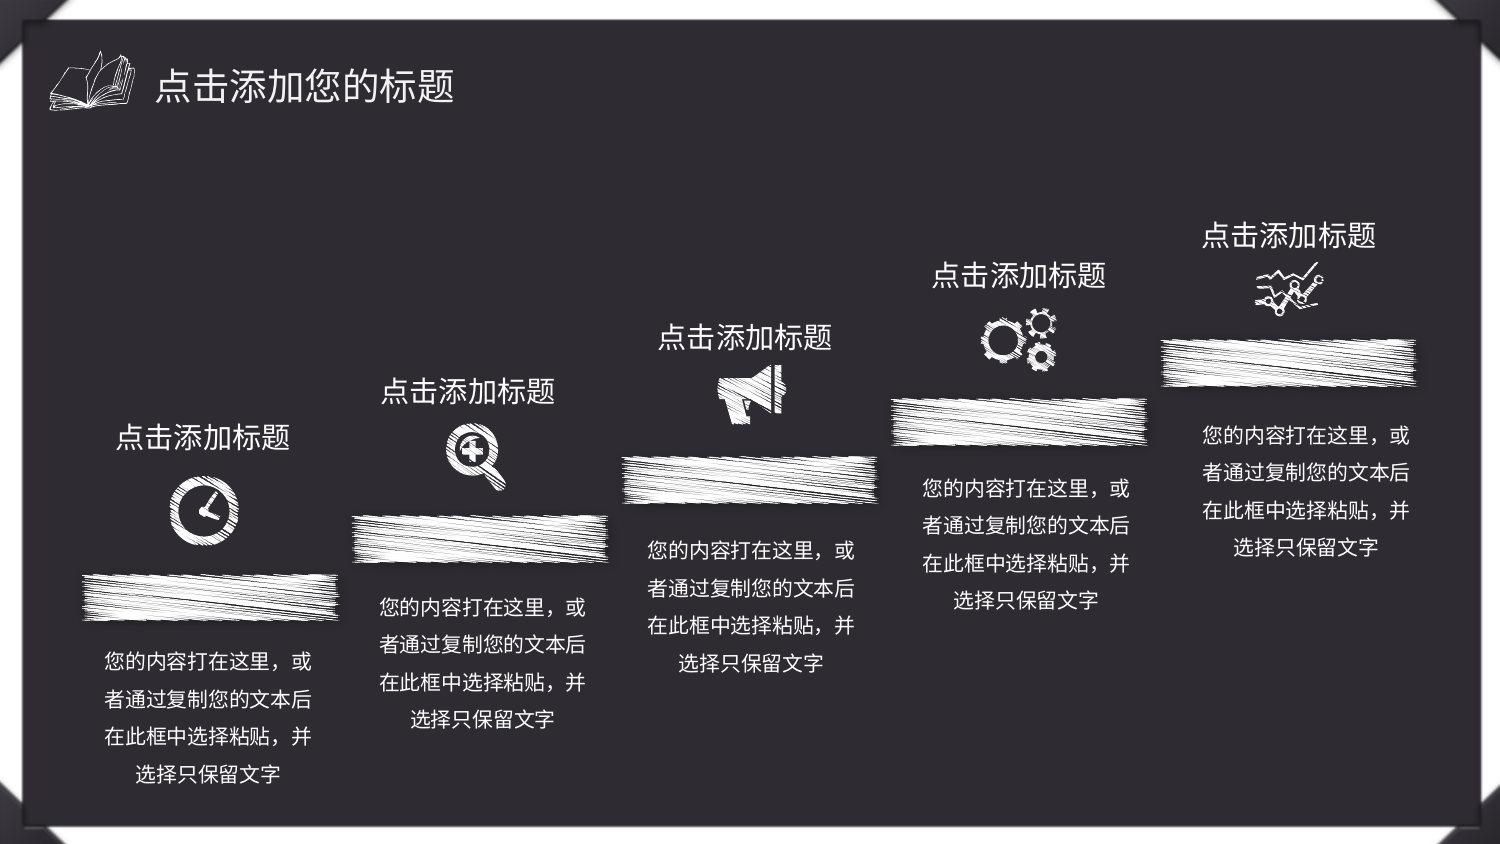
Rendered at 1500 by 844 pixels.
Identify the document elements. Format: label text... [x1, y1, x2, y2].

text_box 您的内容打在这里，或者通过复制您的文本后在此框中选择粘贴，并选择只保留文字 [625, 518, 879, 683]
text_box [621, 456, 879, 504]
text_box [446, 423, 506, 491]
text_box 点击添加标题 [365, 365, 571, 416]
text_box 点击添加标题 [916, 250, 1122, 300]
text_box [1160, 339, 1418, 387]
text_box 点击添加标题 [1186, 210, 1392, 260]
text_box [168, 475, 239, 547]
text_box 您的内容打在这里，或者通过复制您的文本后在此框中选择粘贴，并选择只保留文字 [1180, 402, 1433, 567]
text_box [351, 515, 610, 563]
text_box 您的内容打在这里，或者通过复制您的文本后在此框中选择粘贴，并选择只保留文字 [356, 574, 610, 739]
text_box 您的内容打在这里，或者通过复制您的文本后在此框中选择粘贴，并选择只保留文字 [81, 629, 335, 794]
text_box [81, 574, 340, 621]
text_box 点击添加标题 [100, 411, 307, 462]
text_box 点击添加您的标题 [139, 55, 513, 116]
picture [0, 0, 1500, 844]
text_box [979, 307, 1057, 372]
text_box [49, 50, 136, 111]
text_box [774, 364, 787, 414]
text_box [717, 364, 772, 425]
text_box 点击添加标题 [642, 311, 848, 362]
text_box [890, 398, 1149, 446]
text_box 您的内容打在这里，或者通过复制您的文本后在此框中选择粘贴，并选择只保留文字 [900, 455, 1153, 620]
text_box [1254, 274, 1324, 317]
text_box [1255, 261, 1319, 281]
